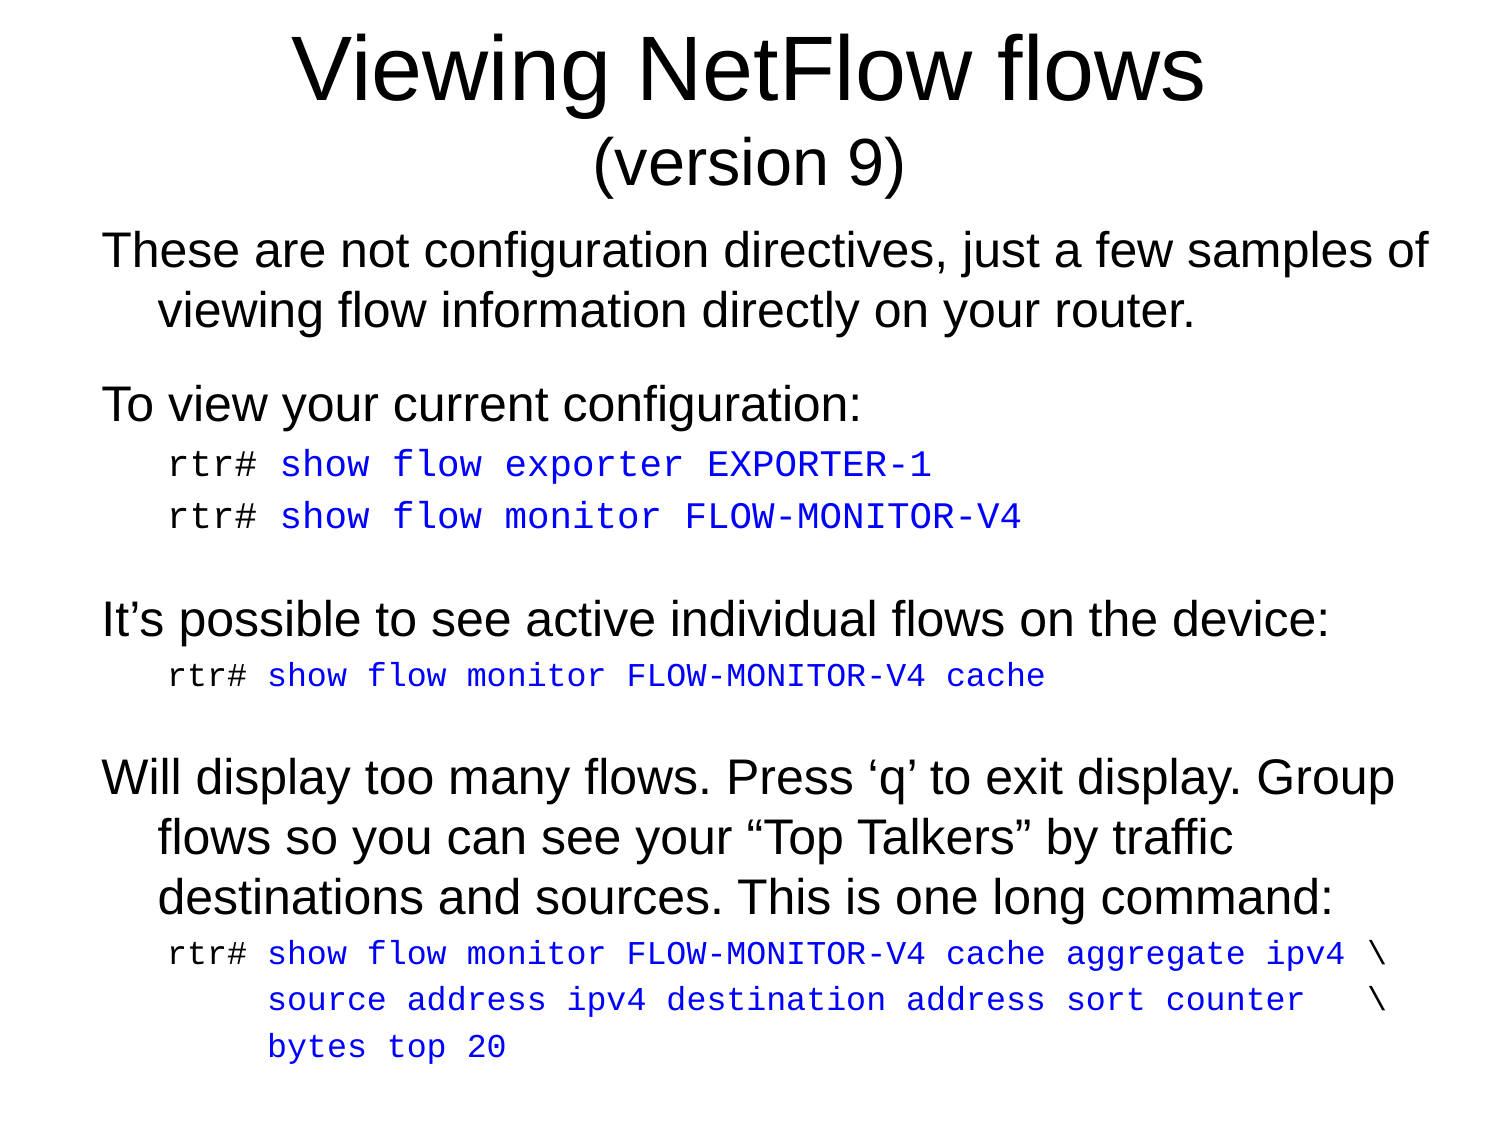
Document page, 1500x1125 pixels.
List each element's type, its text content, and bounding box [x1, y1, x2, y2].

title Viewing NetFlow flows (version 9) [75, 45, 1425, 163]
list These are not configuration directives, just a few samples of viewing flow information directly on your router. To view your current configuration: rtr# show flow exporter EXPORTER-1 rtr# show flow monitor FLOW-MONITOR-V4 It’s possible to see active individual flows on the device: rtr# show flow monitor FLOW-MONITOR-V4 cache Will display too many flows. Press ‘q’ to exit display. Group flows so you can see your “Top Talkers” by traffic destinations and sources. This is one long command: rtr# show flow monitor FLOW-MONITOR-V4 cache aggregate ipv4 \ source address ipv4 destination address sort counter \ bytes top 20 [86, 210, 1470, 1107]
